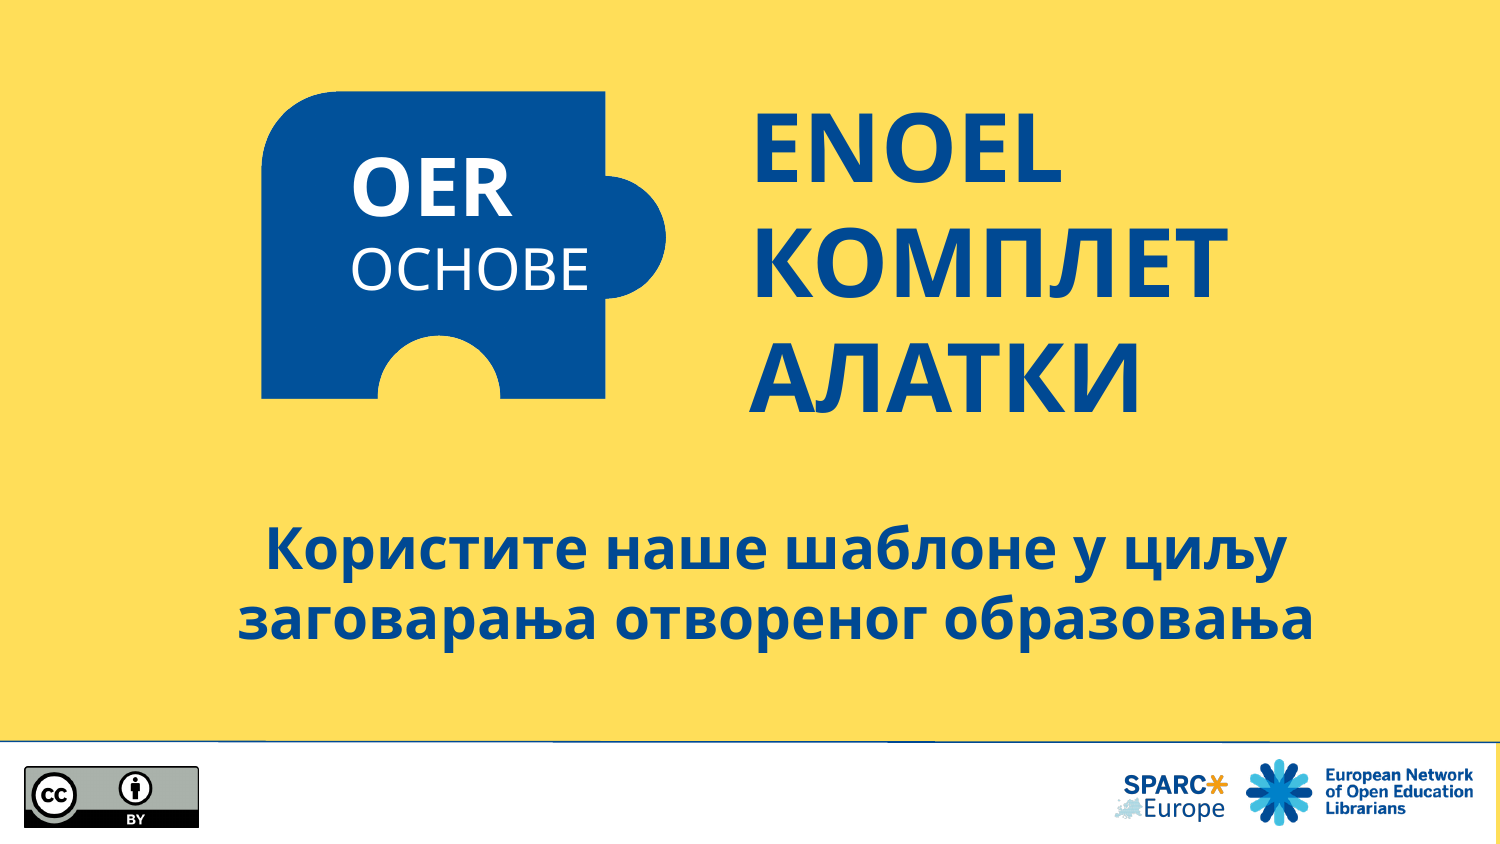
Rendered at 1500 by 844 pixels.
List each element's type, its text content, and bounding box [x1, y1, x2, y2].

text_box ENOEL КОМПЛЕТ АЛАТКИ [734, 72, 1386, 448]
picture [261, 91, 666, 399]
text_box [0, 750, 1496, 844]
text_box OER ОСНОВЕ [671, 116, 951, 321]
picture [1114, 757, 1232, 824]
text_box Користите наше шаблоне у циљу заговарања отвореног образовања [202, 499, 1350, 664]
picture [1246, 759, 1473, 826]
picture [24, 765, 199, 828]
